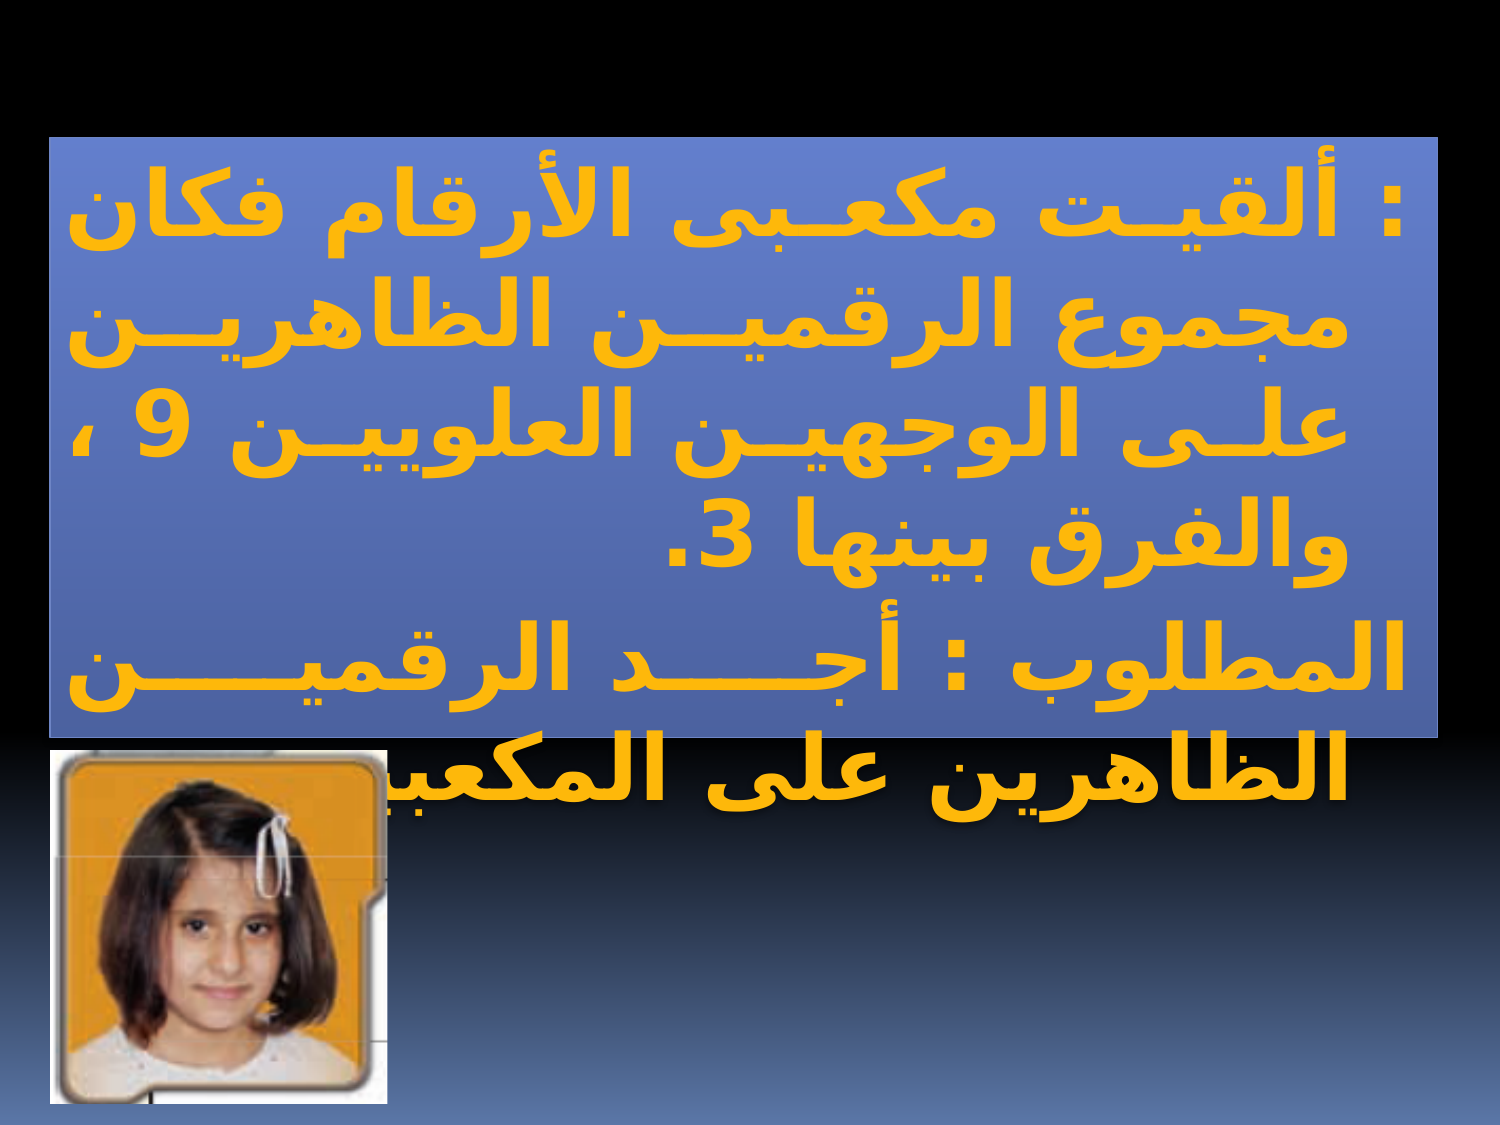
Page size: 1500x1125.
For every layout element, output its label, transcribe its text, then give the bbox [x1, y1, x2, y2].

picture [49, 749, 388, 1104]
text_box : ألقيت مكعبى الأرقام فكان مجموع الرقمين الظاهرين على الوجهين العلويين 9 ، والفرق بينها 3. المطلوب : أجد الرقمين الظاهرين على المكعبين . [49, 137, 1438, 738]
